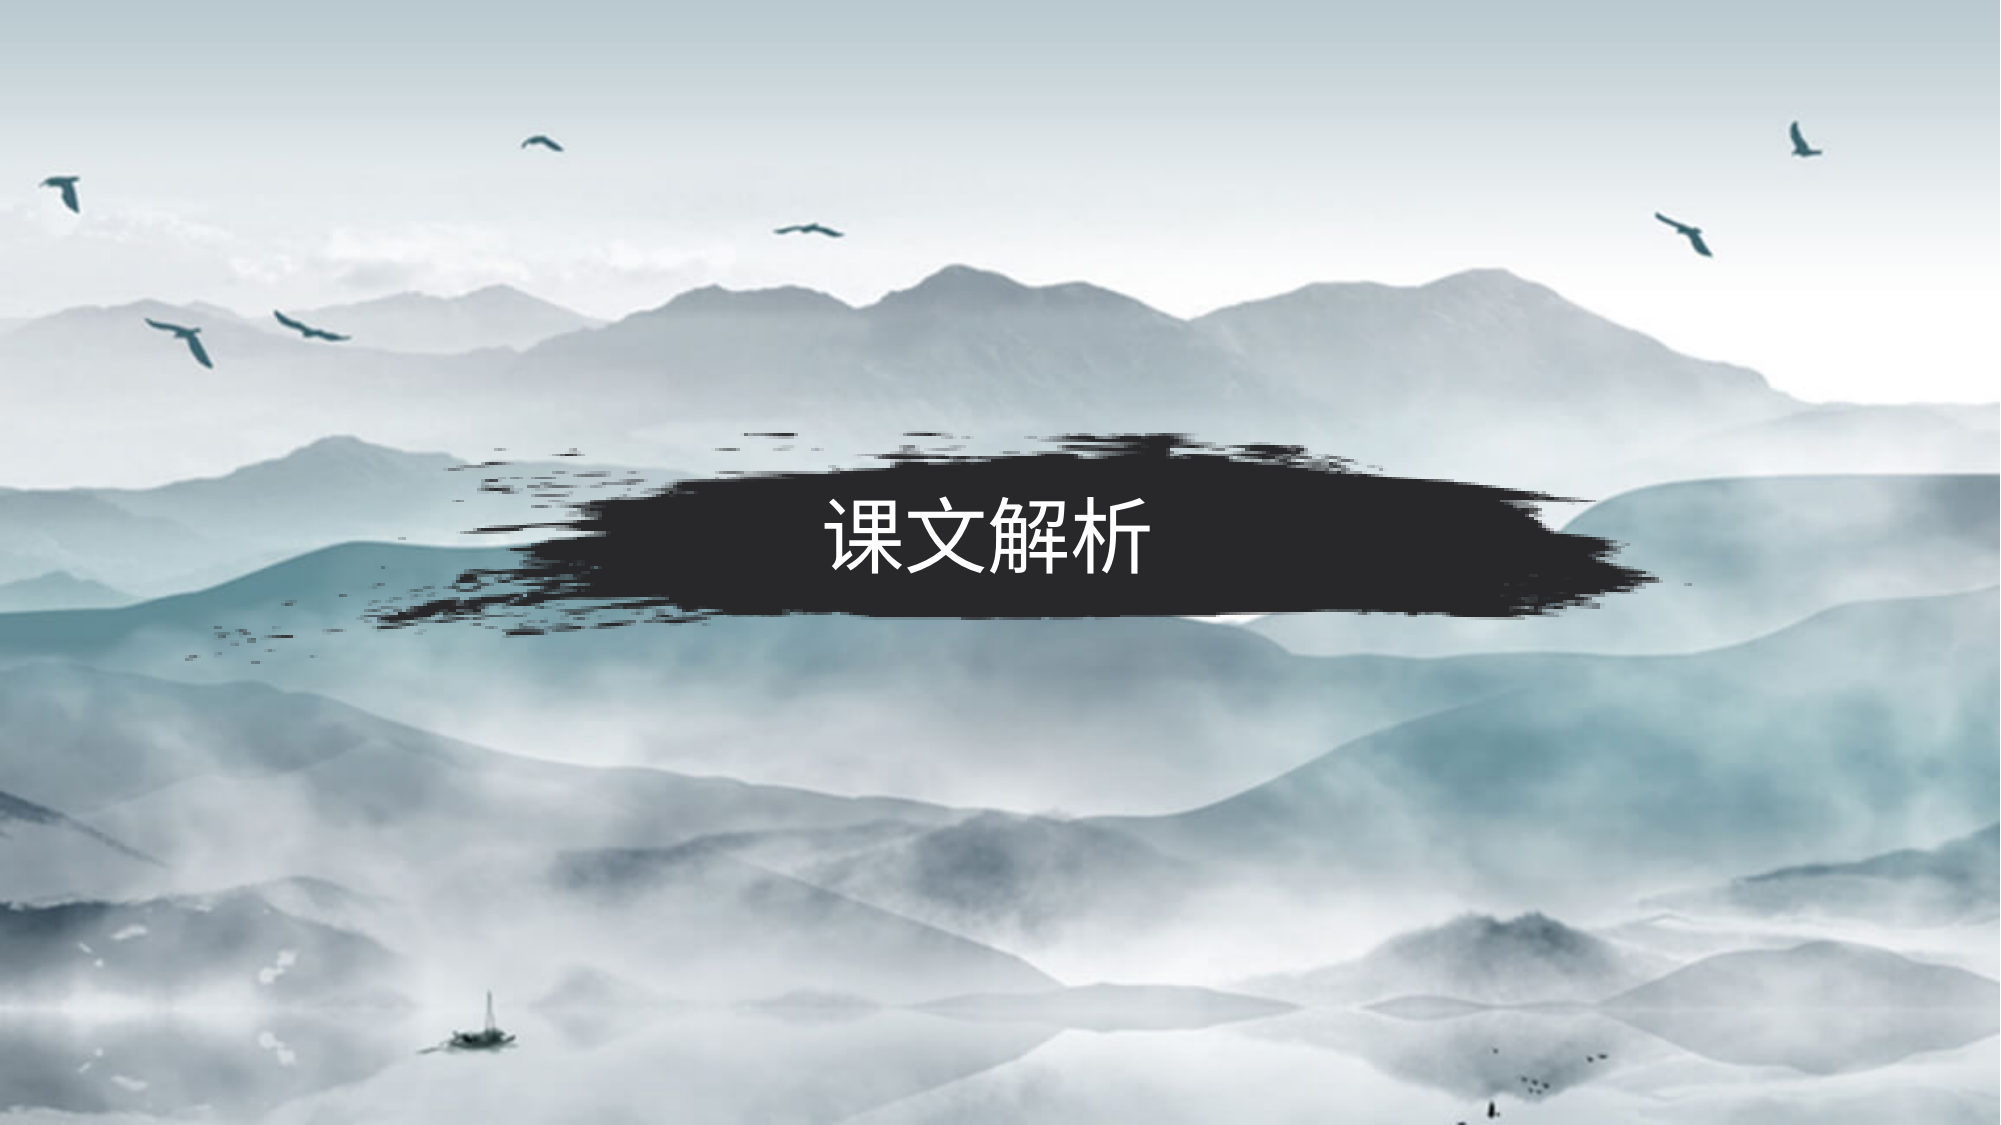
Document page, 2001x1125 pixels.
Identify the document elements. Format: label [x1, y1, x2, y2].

picture [0, 0, 2000, 1125]
text_box [185, 431, 1697, 664]
